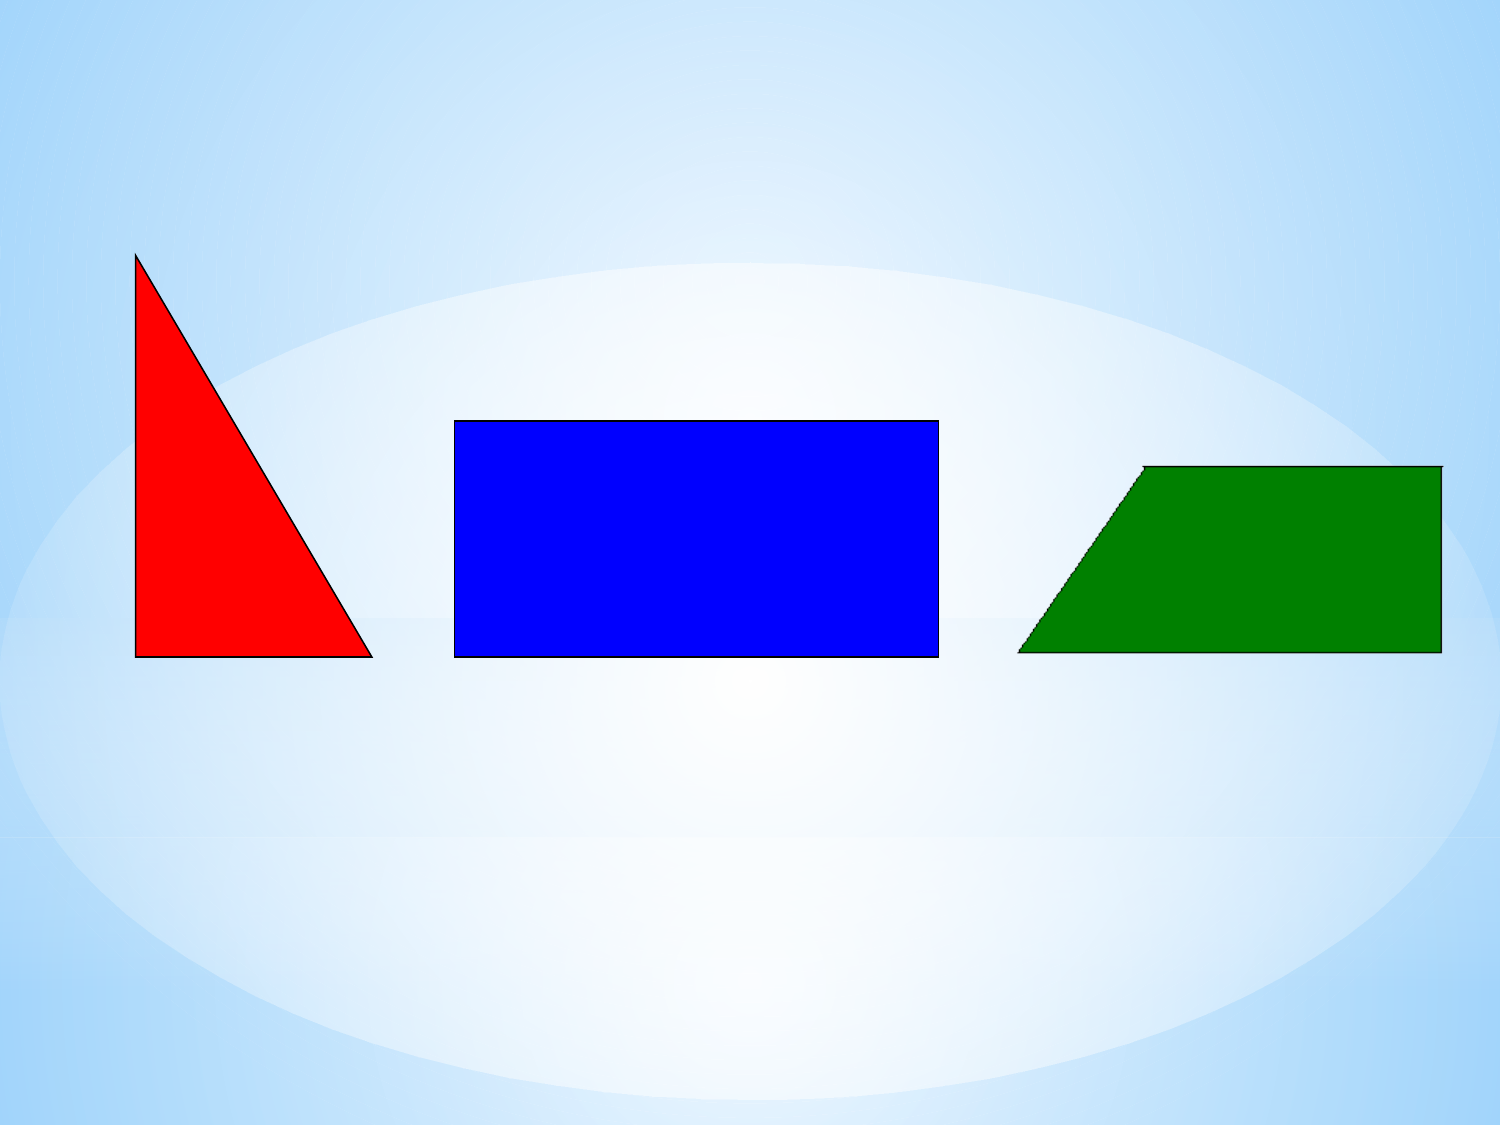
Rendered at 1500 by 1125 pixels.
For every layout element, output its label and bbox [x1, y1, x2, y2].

text_box [454, 420, 939, 658]
picture [985, 443, 1456, 668]
text_box [135, 255, 372, 657]
